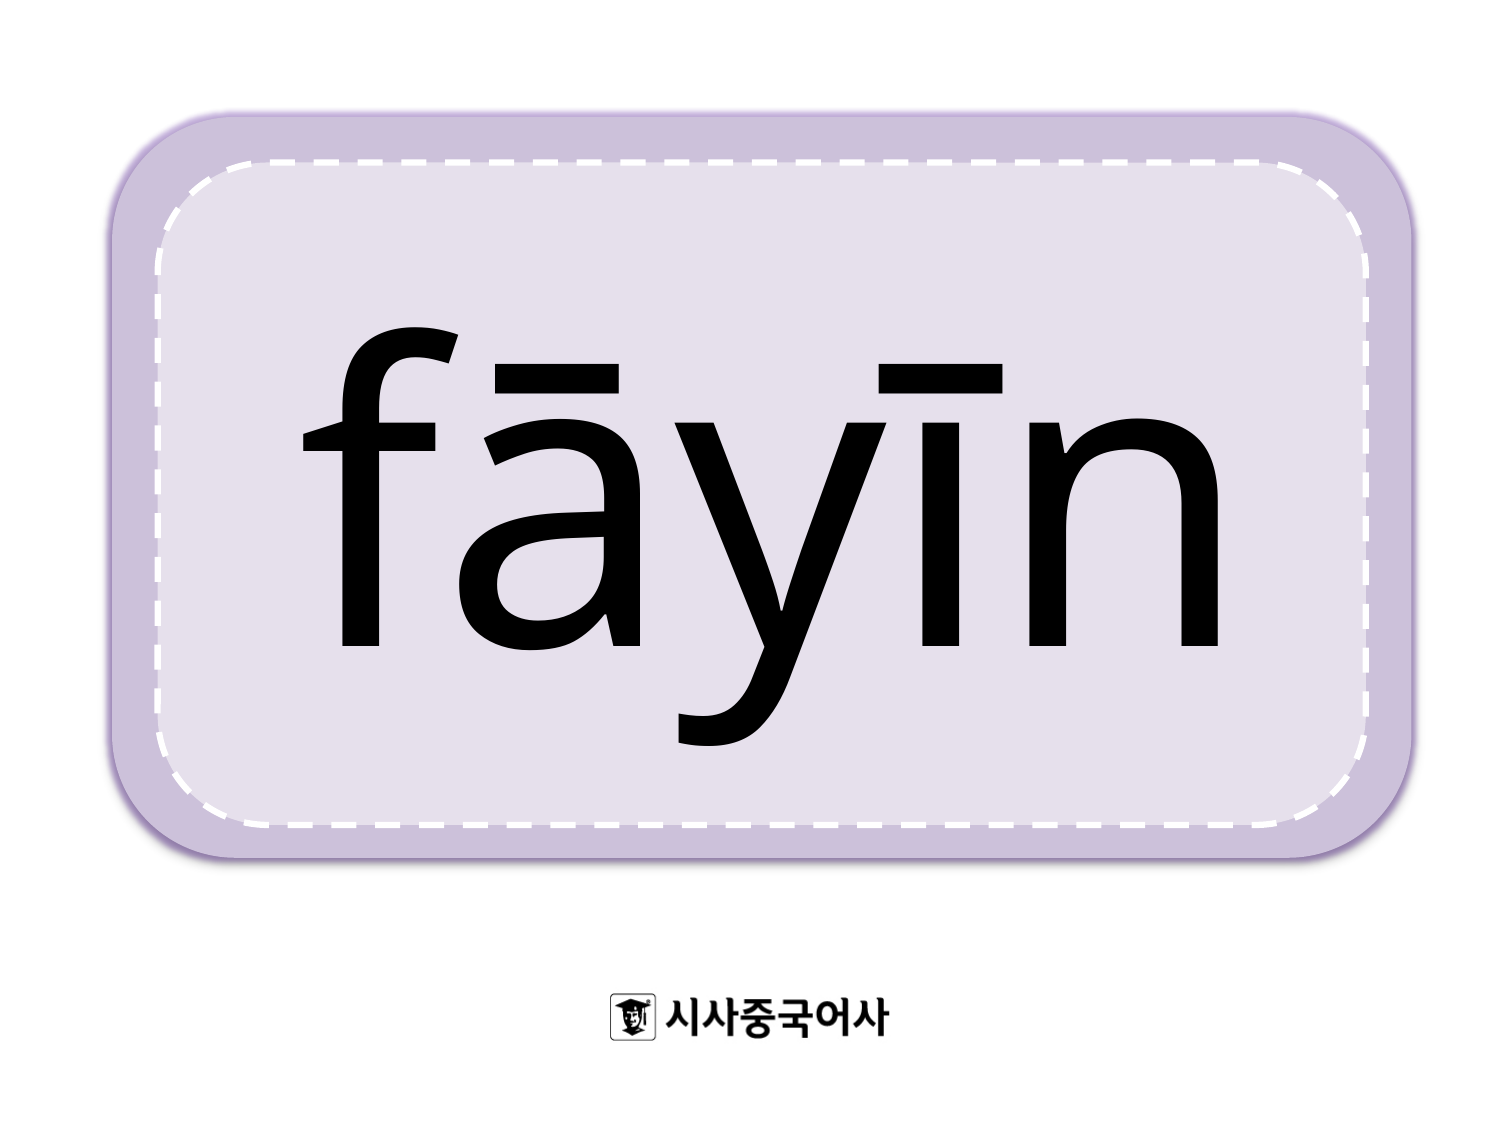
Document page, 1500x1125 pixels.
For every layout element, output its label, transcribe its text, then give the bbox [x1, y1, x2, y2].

picture [602, 987, 898, 1047]
text_box fāyīn [171, 149, 1380, 812]
